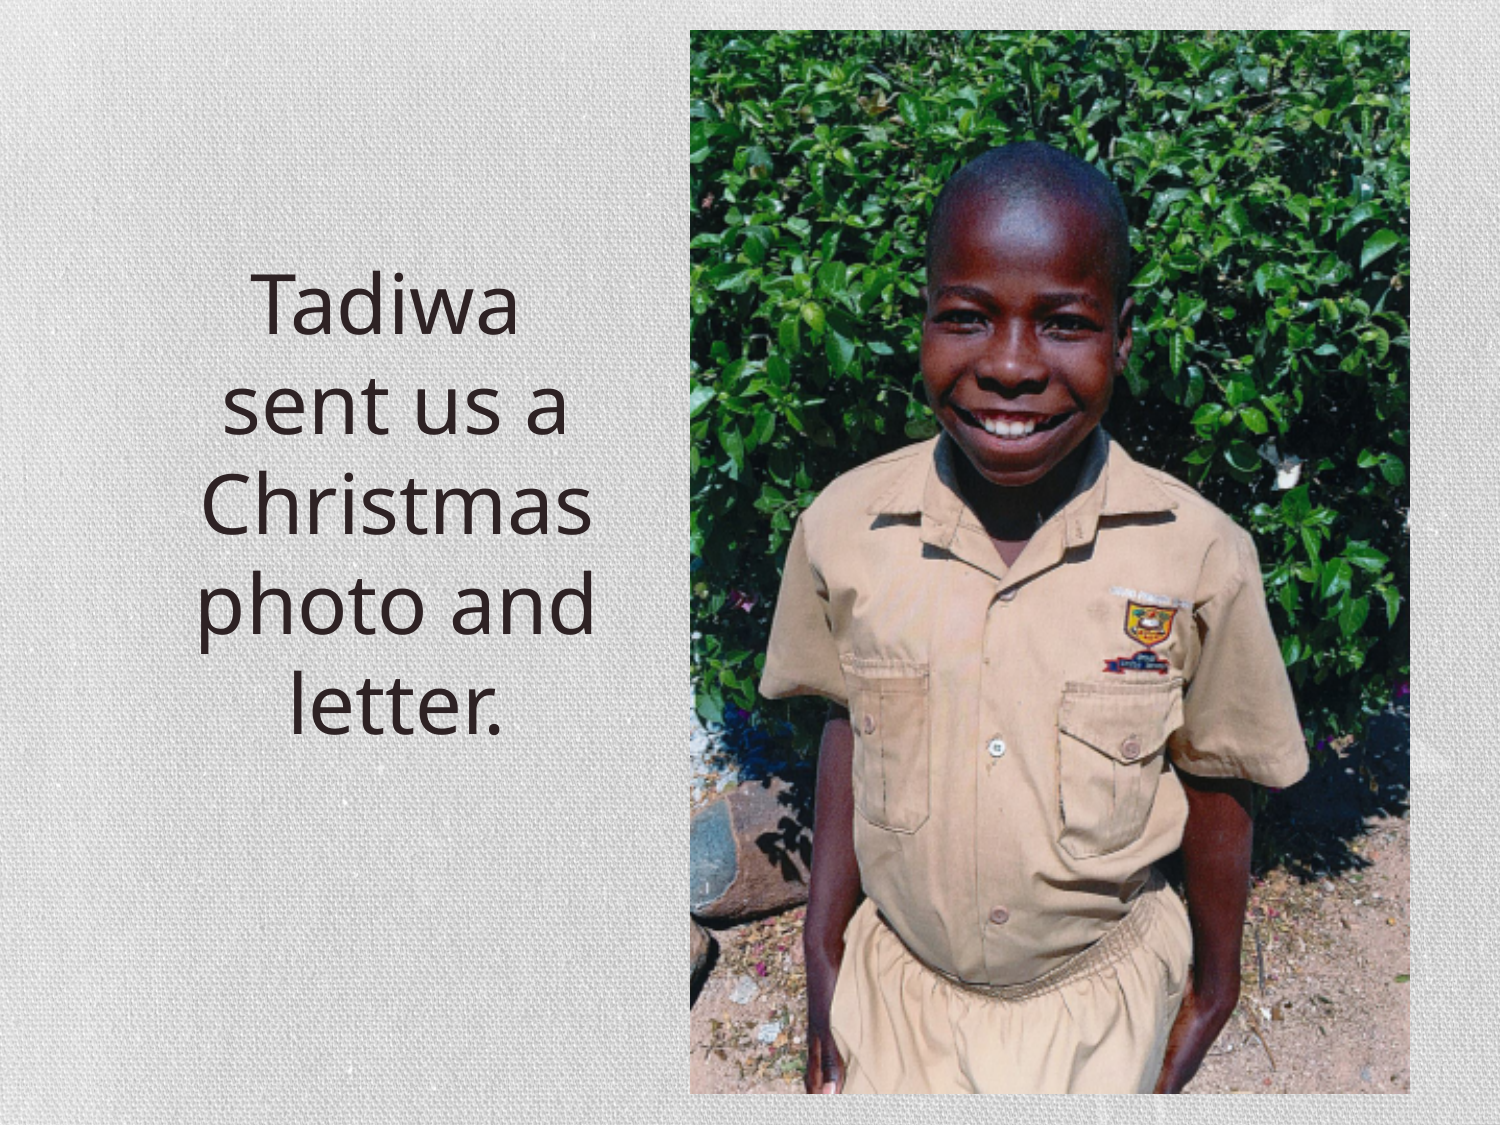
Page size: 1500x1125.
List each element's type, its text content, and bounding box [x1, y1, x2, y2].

picture [690, 30, 1410, 1094]
text_box Tadiwa sent us a Christmas photo and letter. [159, 243, 635, 759]
